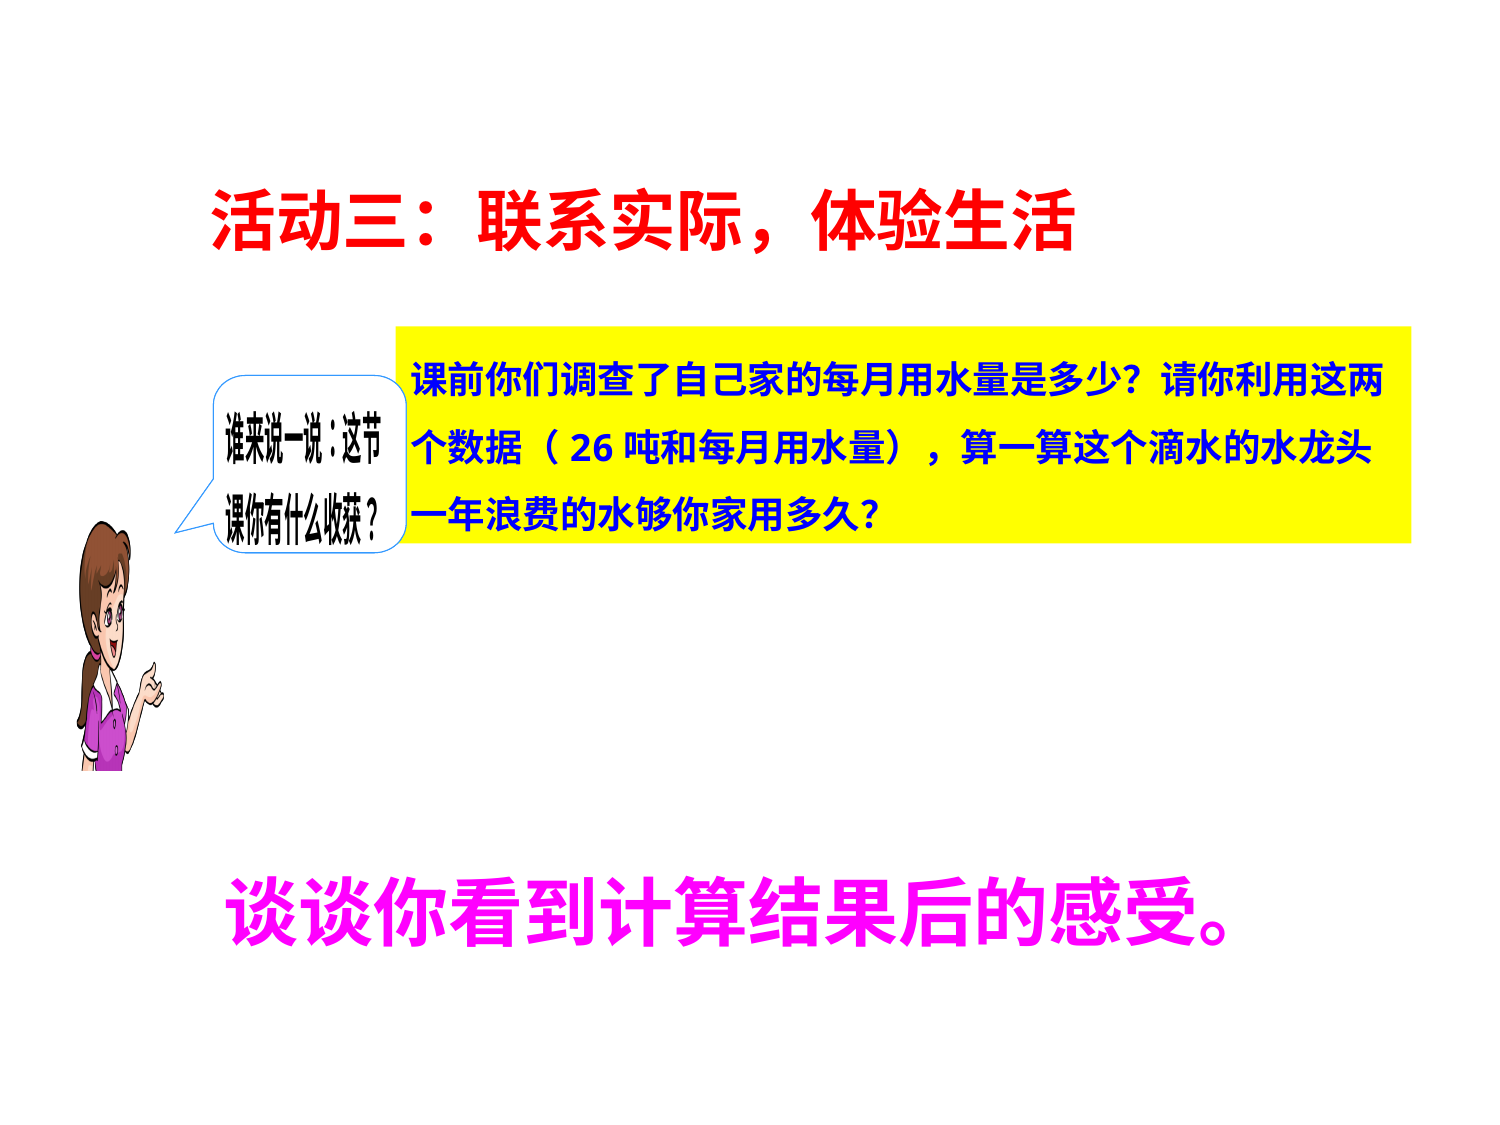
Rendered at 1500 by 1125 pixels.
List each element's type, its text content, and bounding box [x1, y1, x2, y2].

text_box 谈谈你看到计算结果后的感受。 [182, 857, 1238, 963]
text_box 活动三：联系实际，体验生活 [132, 171, 1270, 266]
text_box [76, 325, 1413, 773]
